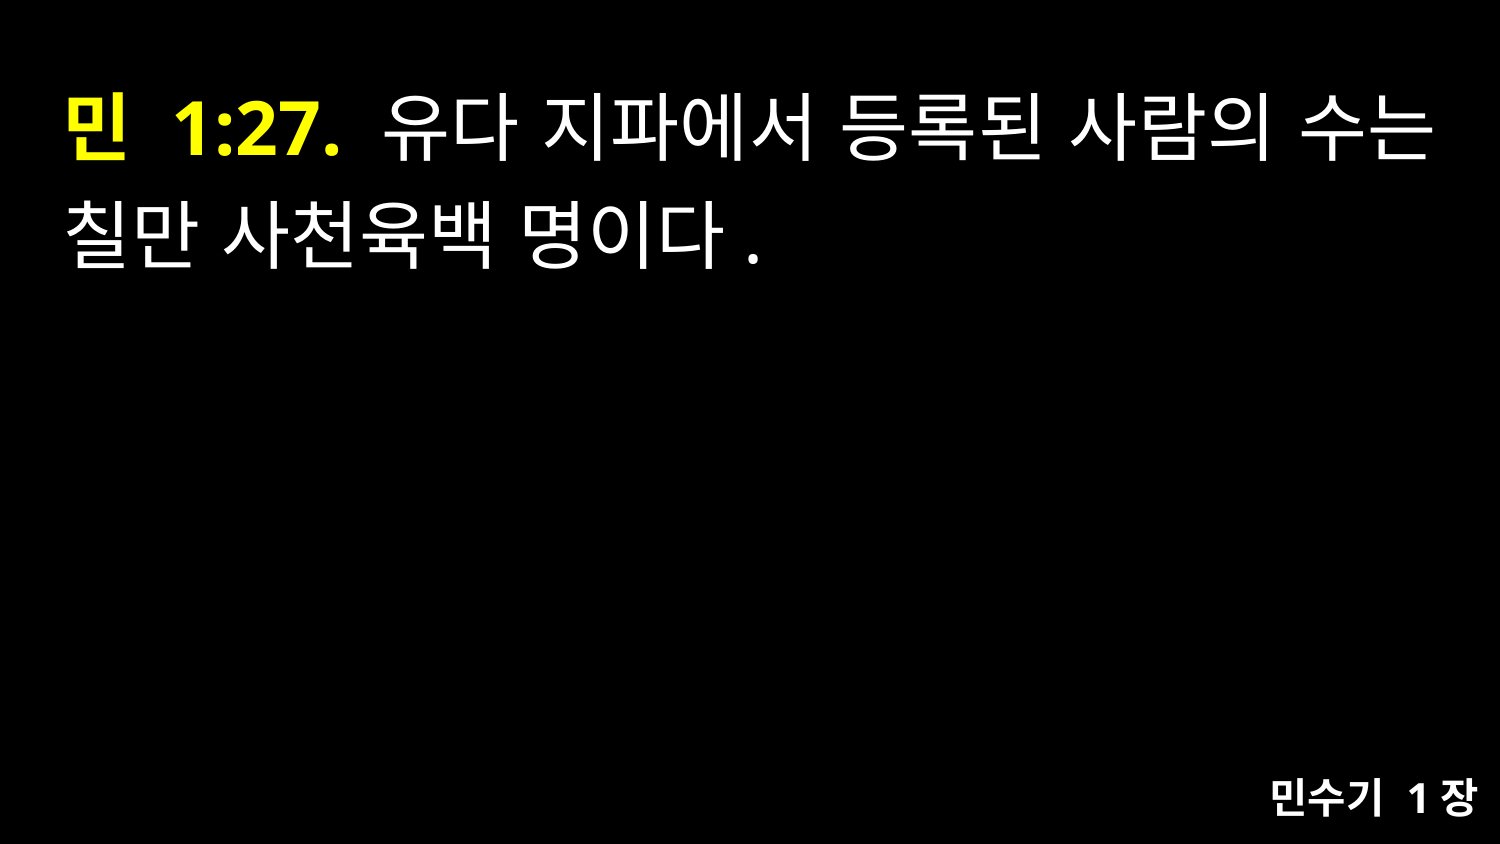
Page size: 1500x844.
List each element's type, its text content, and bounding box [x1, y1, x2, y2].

subtitle 민수기 1장 [916, 770, 1500, 844]
title 민 1:27. 유다 지파에서 등록된 사람의 수는 칠만 사천육백 명이다. [0, 0, 1500, 844]
